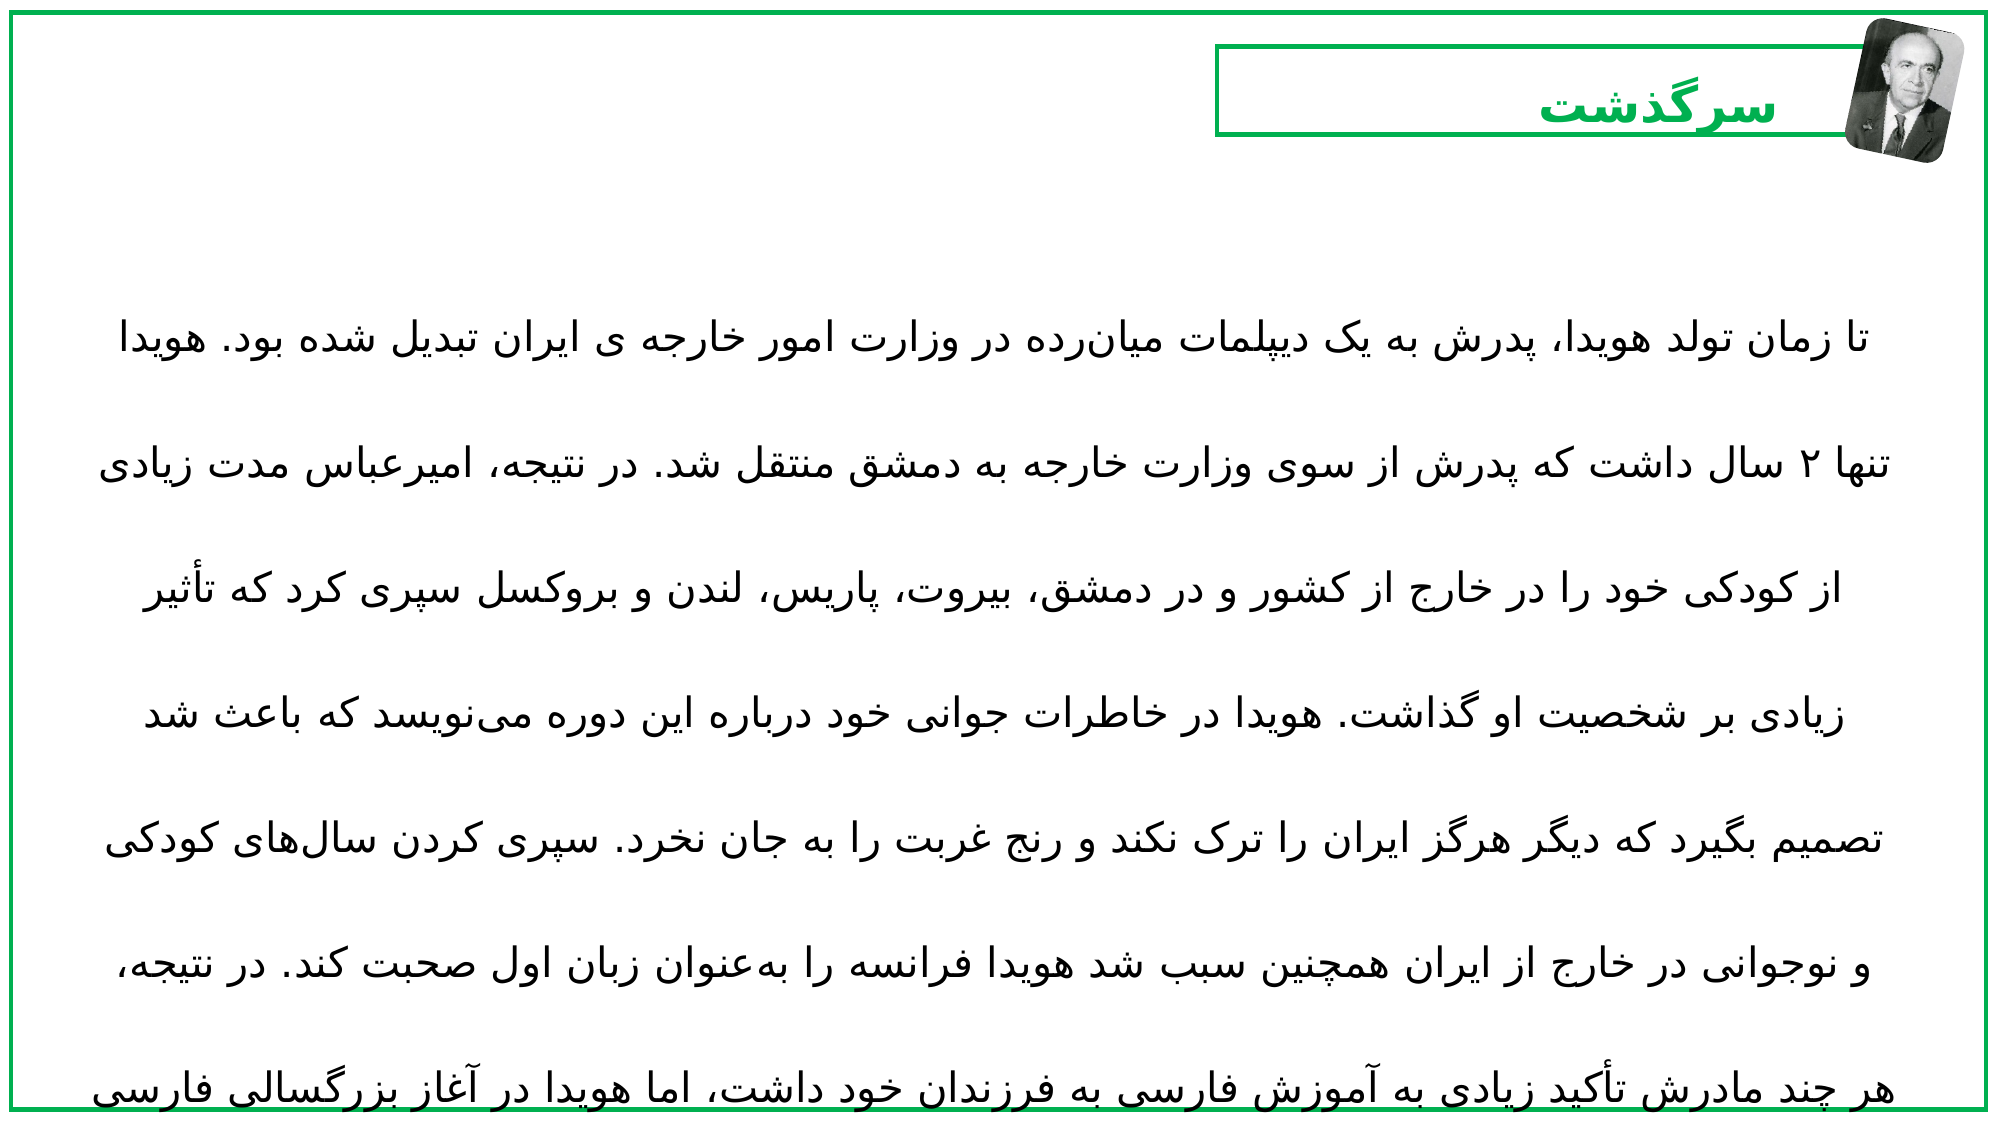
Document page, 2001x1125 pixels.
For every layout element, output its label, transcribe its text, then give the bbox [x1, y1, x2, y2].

text_box سرگذشت [1523, 35, 1794, 140]
text_box تا زمان تولد هویدا، پدرش به یک دیپلمات میان‌رده در وزارت امور خارجه ی ایران تبدیل شده بود. هویدا تنها ۲ سال داشت که پدرش از سوی وزارت خارجه به دمشق منتقل شد. در نتیجه، امیرعباس مدت زیادی از کودکی خود را در خارج از کشور و در دمشق، بیروت، پاریس، لندن و بروکسل سپری کرد که تأثیر زیادی بر شخصیت او گذاشت. هویدا در خاطرات جوانی خود درباره این دوره می‌نویسد که باعث شد تصمیم بگیرد که دیگر هرگز ایران را ترک نکند و رنج غربت را به جان نخرد. سپری کردن سال‌های کودکی و نوجوانی در خارج از ایران همچنین سبب شد هویدا فرانسه را به‌عنوان زبان اول صحبت کند. در نتیجه، هر چند مادرش تأکید زیادی به آموزش فارسی به فرزندان خود داشت، اما هویدا در آغاز بزرگسالی فارسی را با لهجهٔ فرانسوی حرف می‌زد. او عربی را نیز در همین زمان فرا گرفت. [75, 227, 1914, 1125]
picture [1845, 18, 1965, 163]
